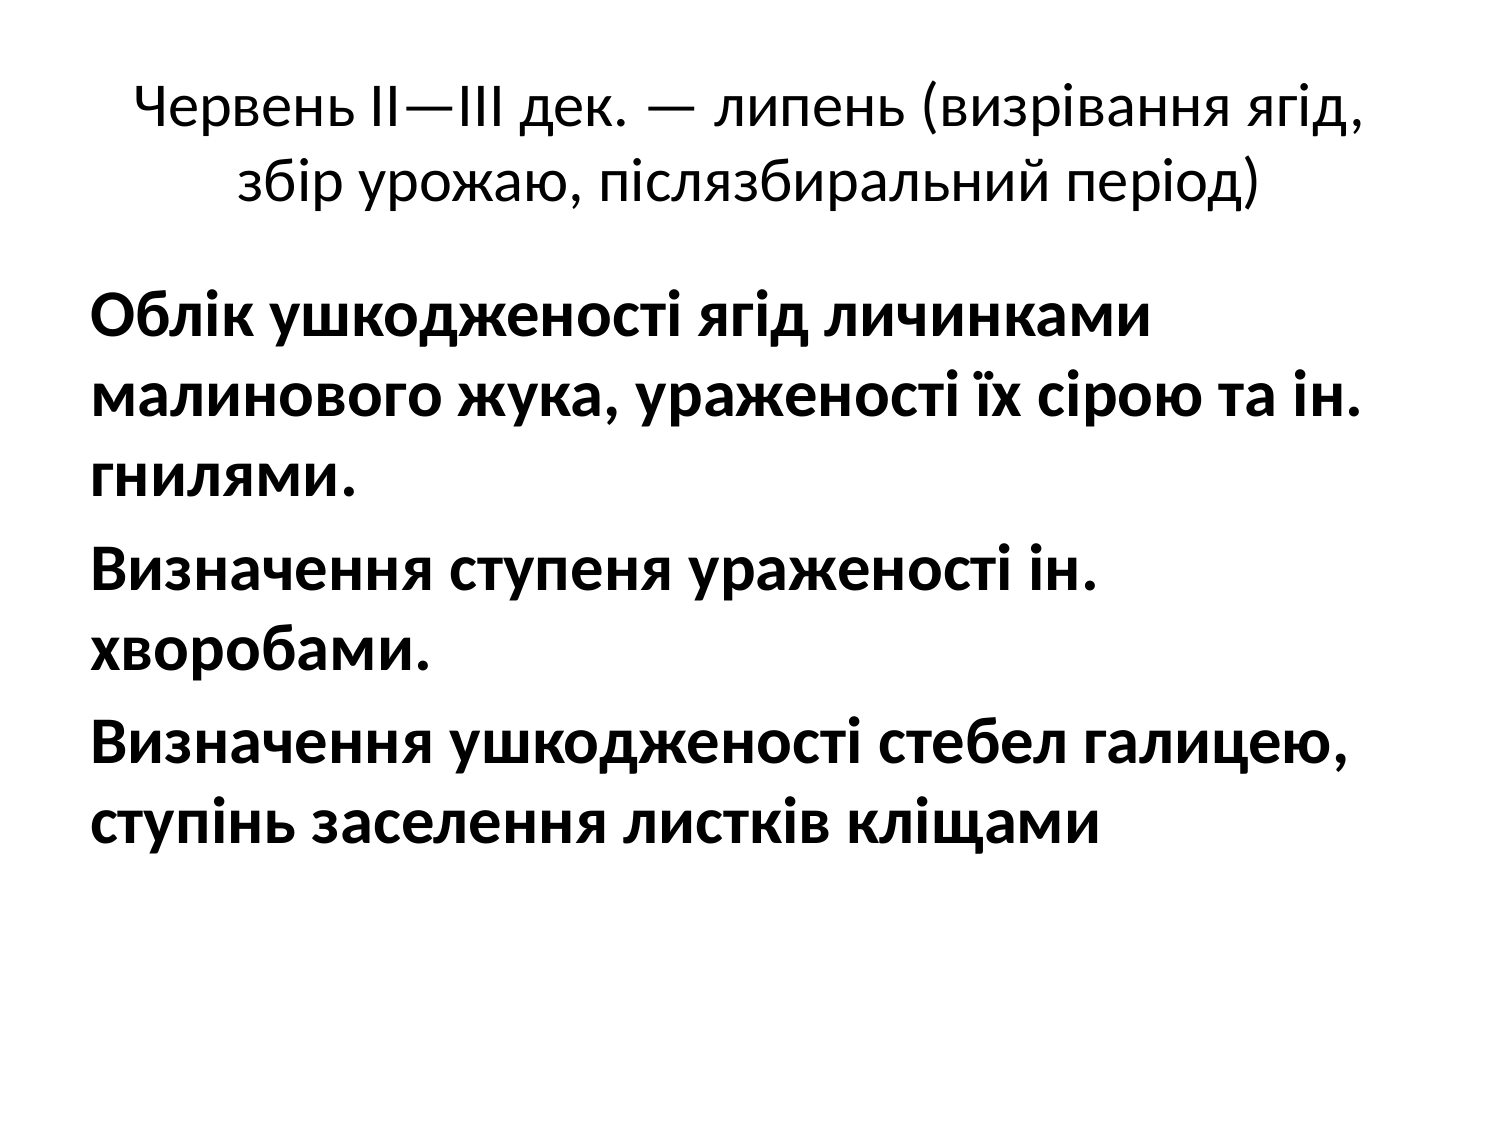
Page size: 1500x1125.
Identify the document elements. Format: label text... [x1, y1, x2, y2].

title Червень II—III дек. — липень (визрівання ягід, збір урожаю, післязбиральний період) [75, 45, 1425, 233]
list Облік ушкодженості ягід личинками малинового жука, ураженості їх сірою та ін. гнилями. Визначення ступеня ураженості ін. хворобами. Визначення ушкодженості стебел галицею, ступінь заселення листків кліщами [75, 262, 1425, 1005]
